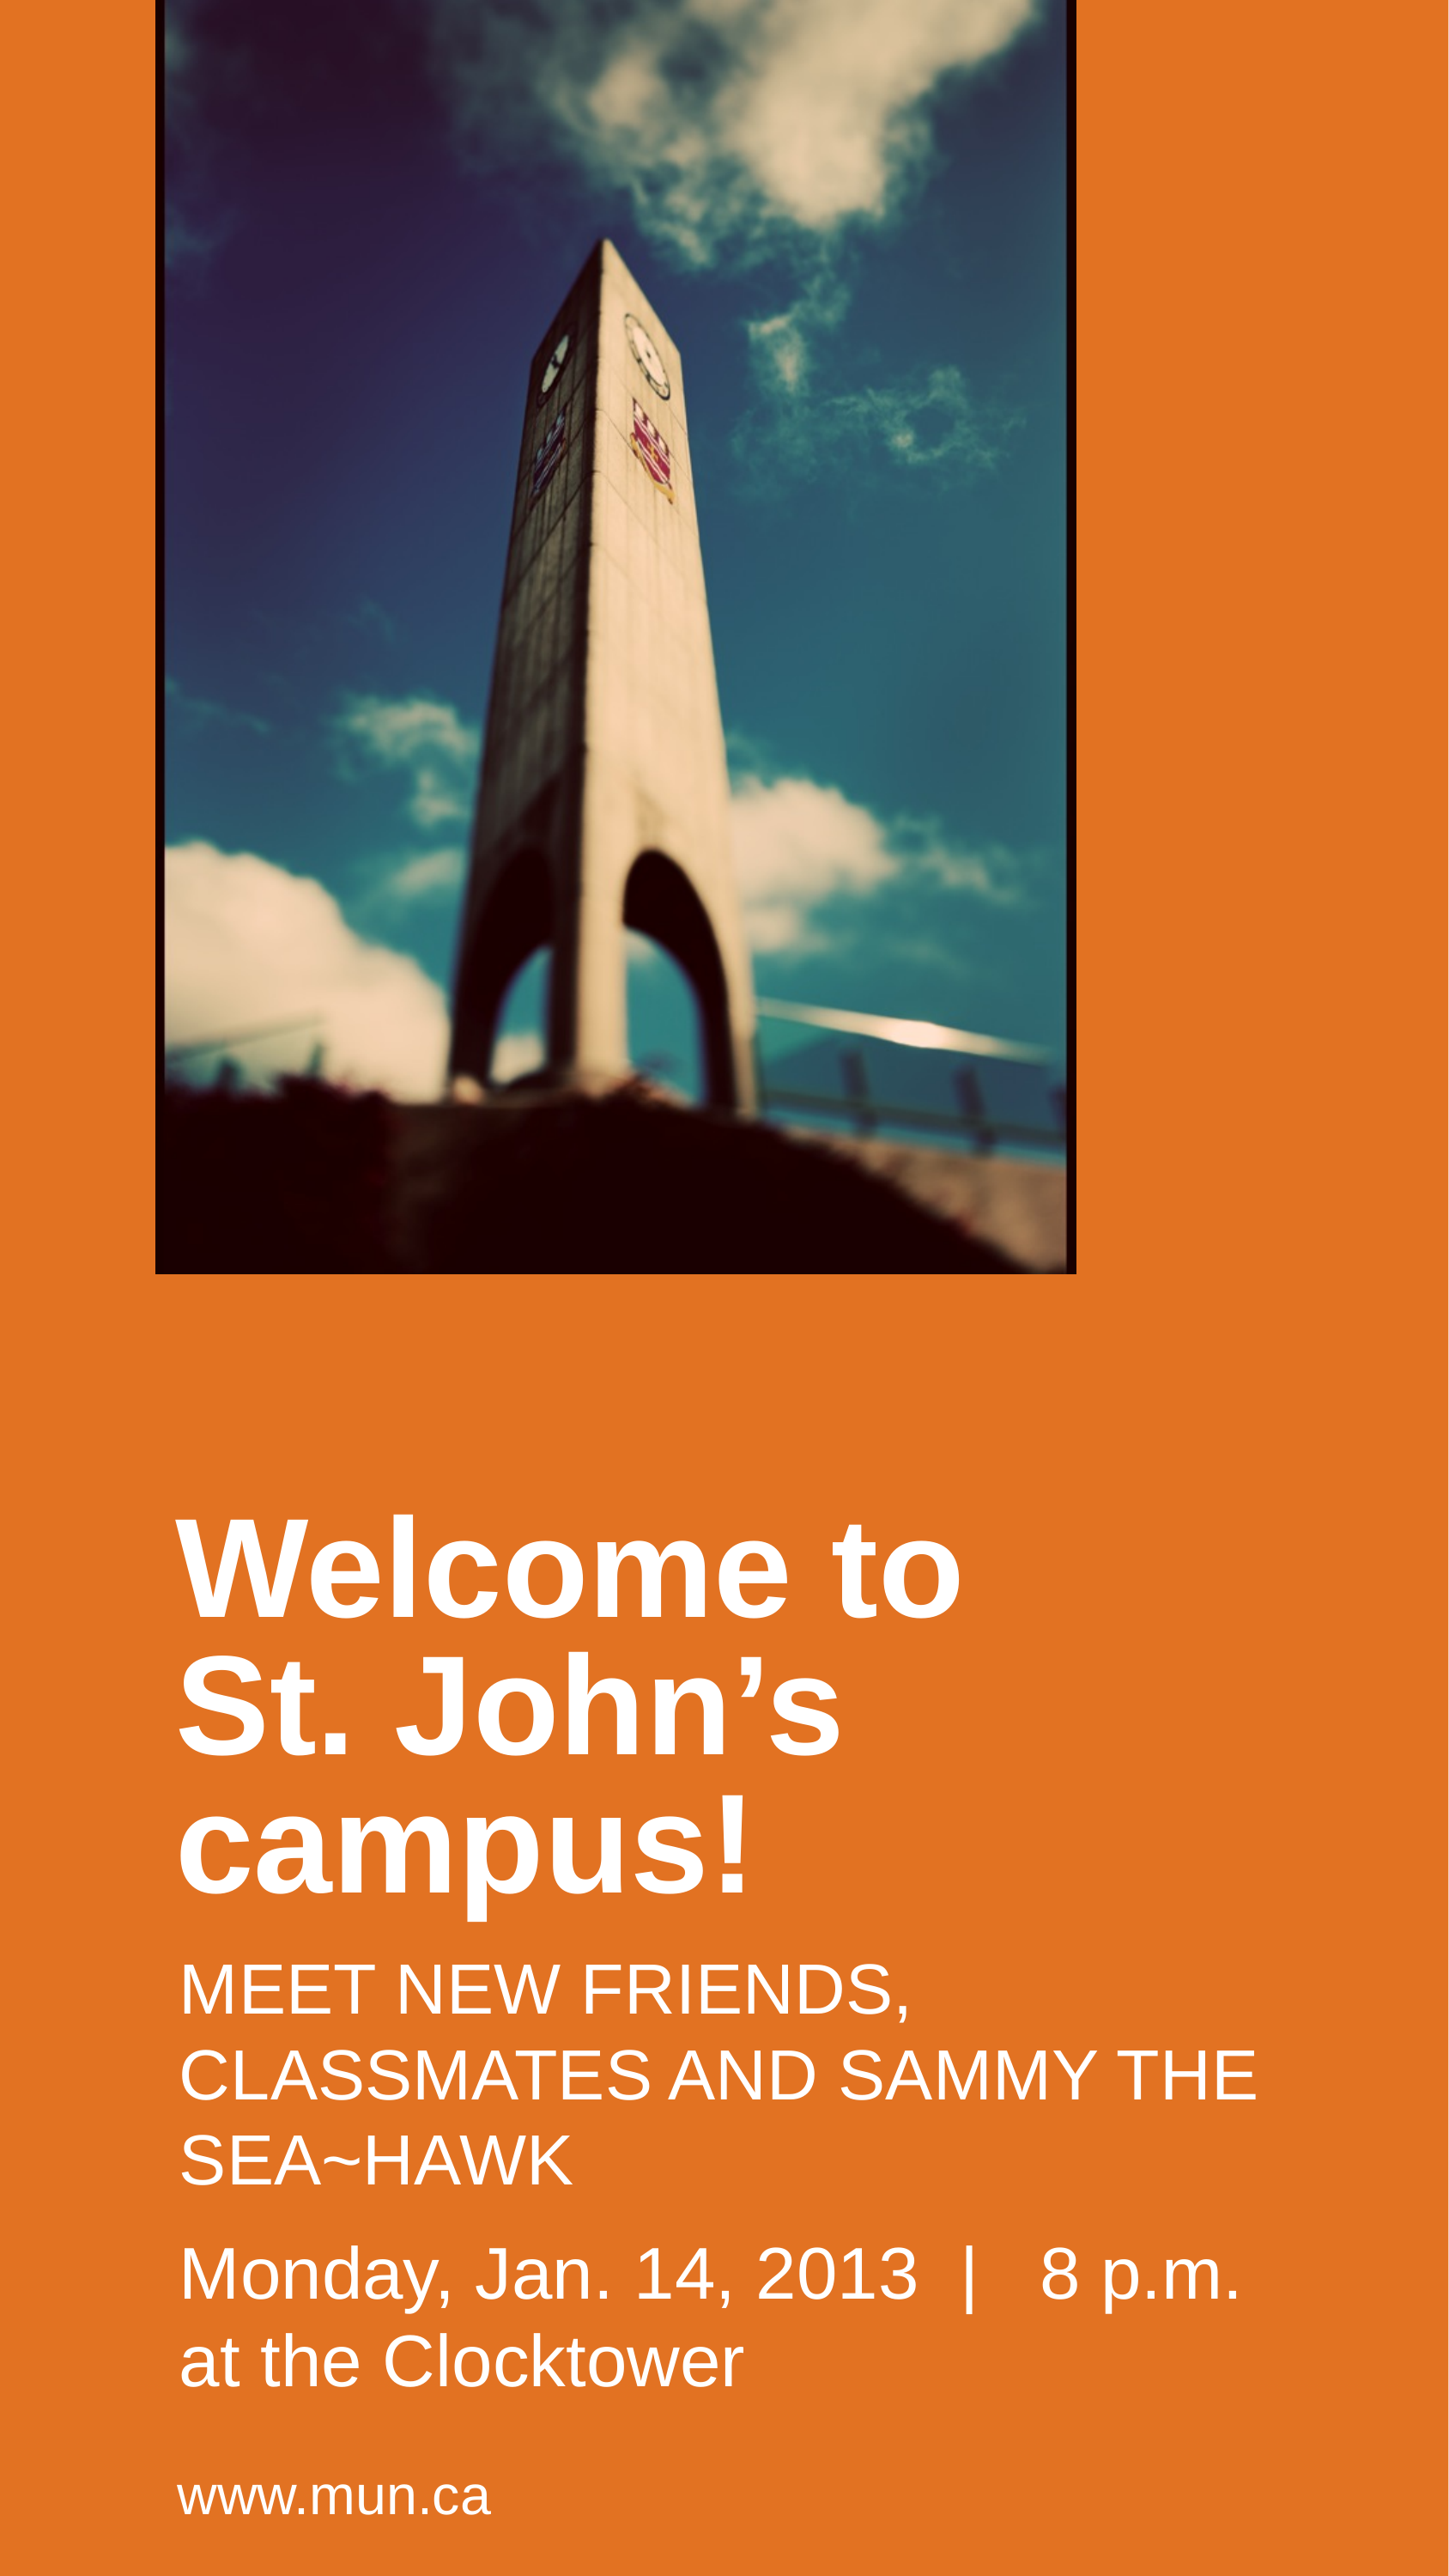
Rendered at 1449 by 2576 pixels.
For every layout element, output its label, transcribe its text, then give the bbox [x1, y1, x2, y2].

text_box www.mun.ca [155, 2459, 534, 2576]
title Welcome to St. John’s campus! [153, 1273, 1293, 1932]
picture [155, 0, 1077, 1274]
list Monday, Jan. 14, 2013 | 8 p.m. at the Clocktower [157, 2215, 1297, 2476]
subtitle Meet new friends, classmates and Sammy the Sea~Hawk [157, 1932, 1300, 2211]
